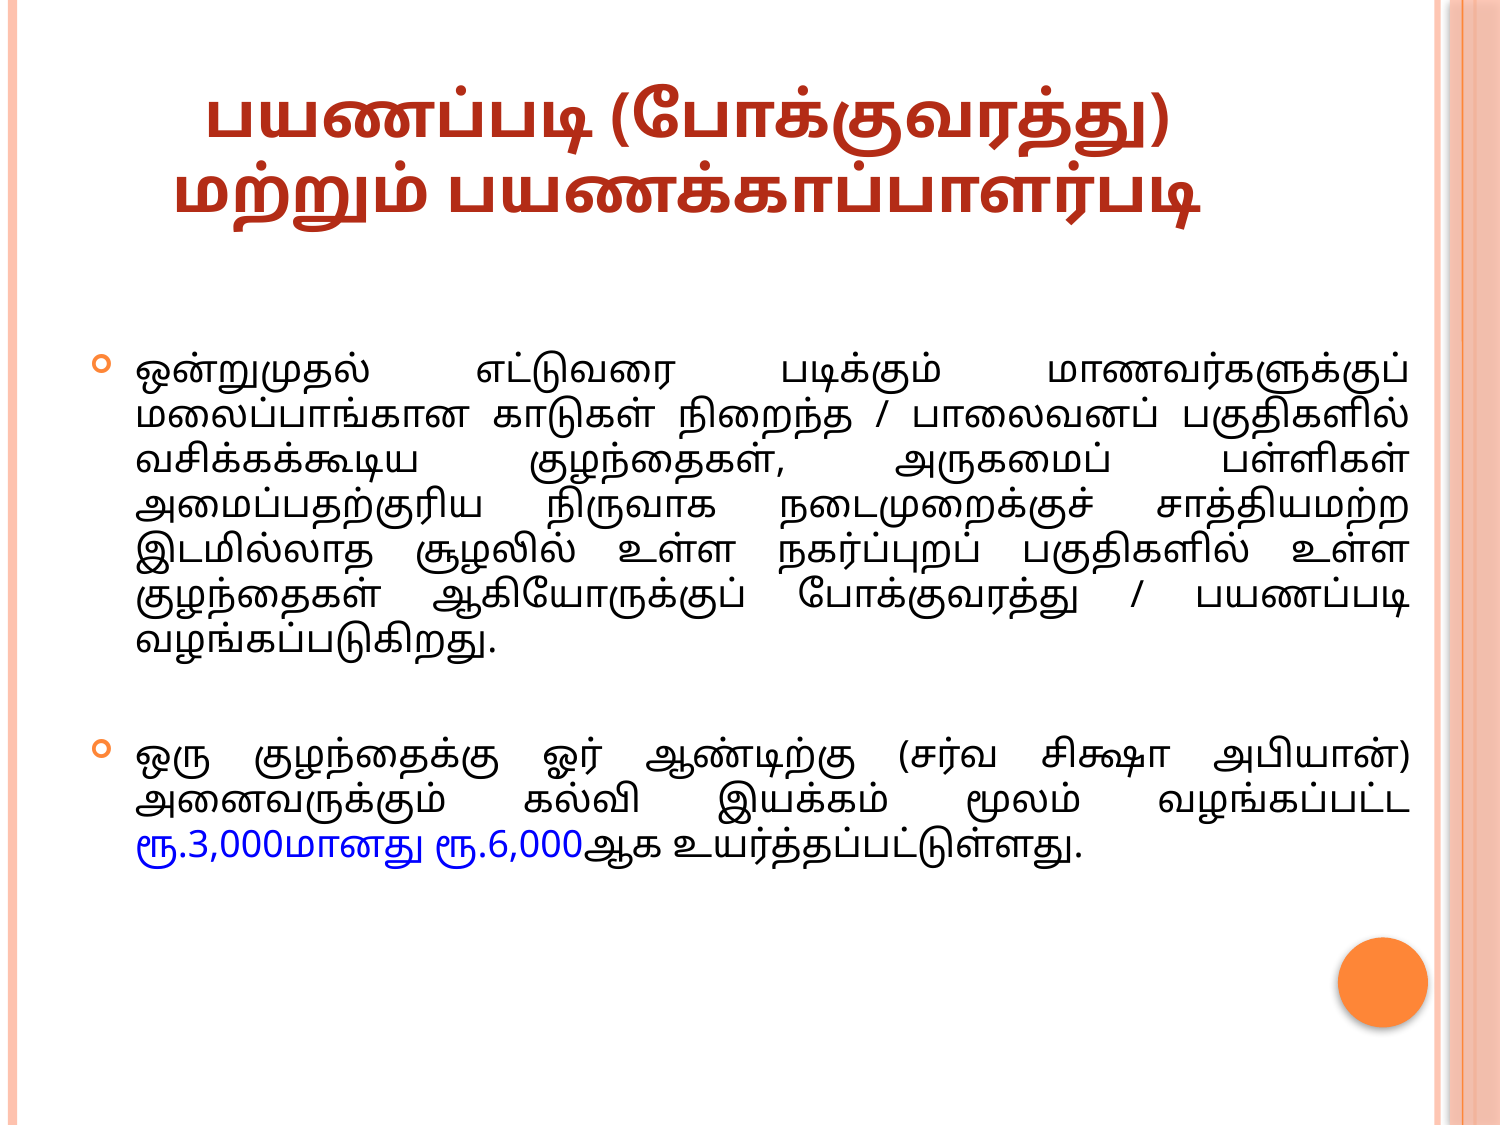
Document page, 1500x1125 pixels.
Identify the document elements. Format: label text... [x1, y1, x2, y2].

list ஒன்றுமுதல் எட்டுவரை படிக்கும் மாணவர்களுக்குப் மலைப்பாங்கான காடுகள் நிறைந்த / பாலைவனப் பகுதிகளில் வசிக்கக்கூடிய குழந்தைகள், அருகமைப் பள்ளிகள் அமைப்பதற்குரிய நிருவாக நடைமுறைக்குச் சாத்தியமற்ற இடமில்லாத சூழலில் உள்ள நகர்ப்புறப் பகுதிகளில் உள்ள குழந்தைகள் ஆகியோருக்குப் போக்குவரத்து / பயணப்படி வழங்கப்படுகிறது. ஒரு குழந்தைக்கு ஓர் ஆண்டிற்கு (சர்வ சிக்ஷா அபியான்) அனைவருக்கும் கல்வி இயக்கம் மூலம் வழங்கப்பட்ட ரூ.3,000மானது ரூ.6,000ஆக உயர்த்தப்பட்டுள்ளது. [75, 337, 1425, 925]
title பயணப்படி (போக்குவரத்து) மற்றும் பயணக்காப்பாளர்படி [75, 45, 1300, 233]
